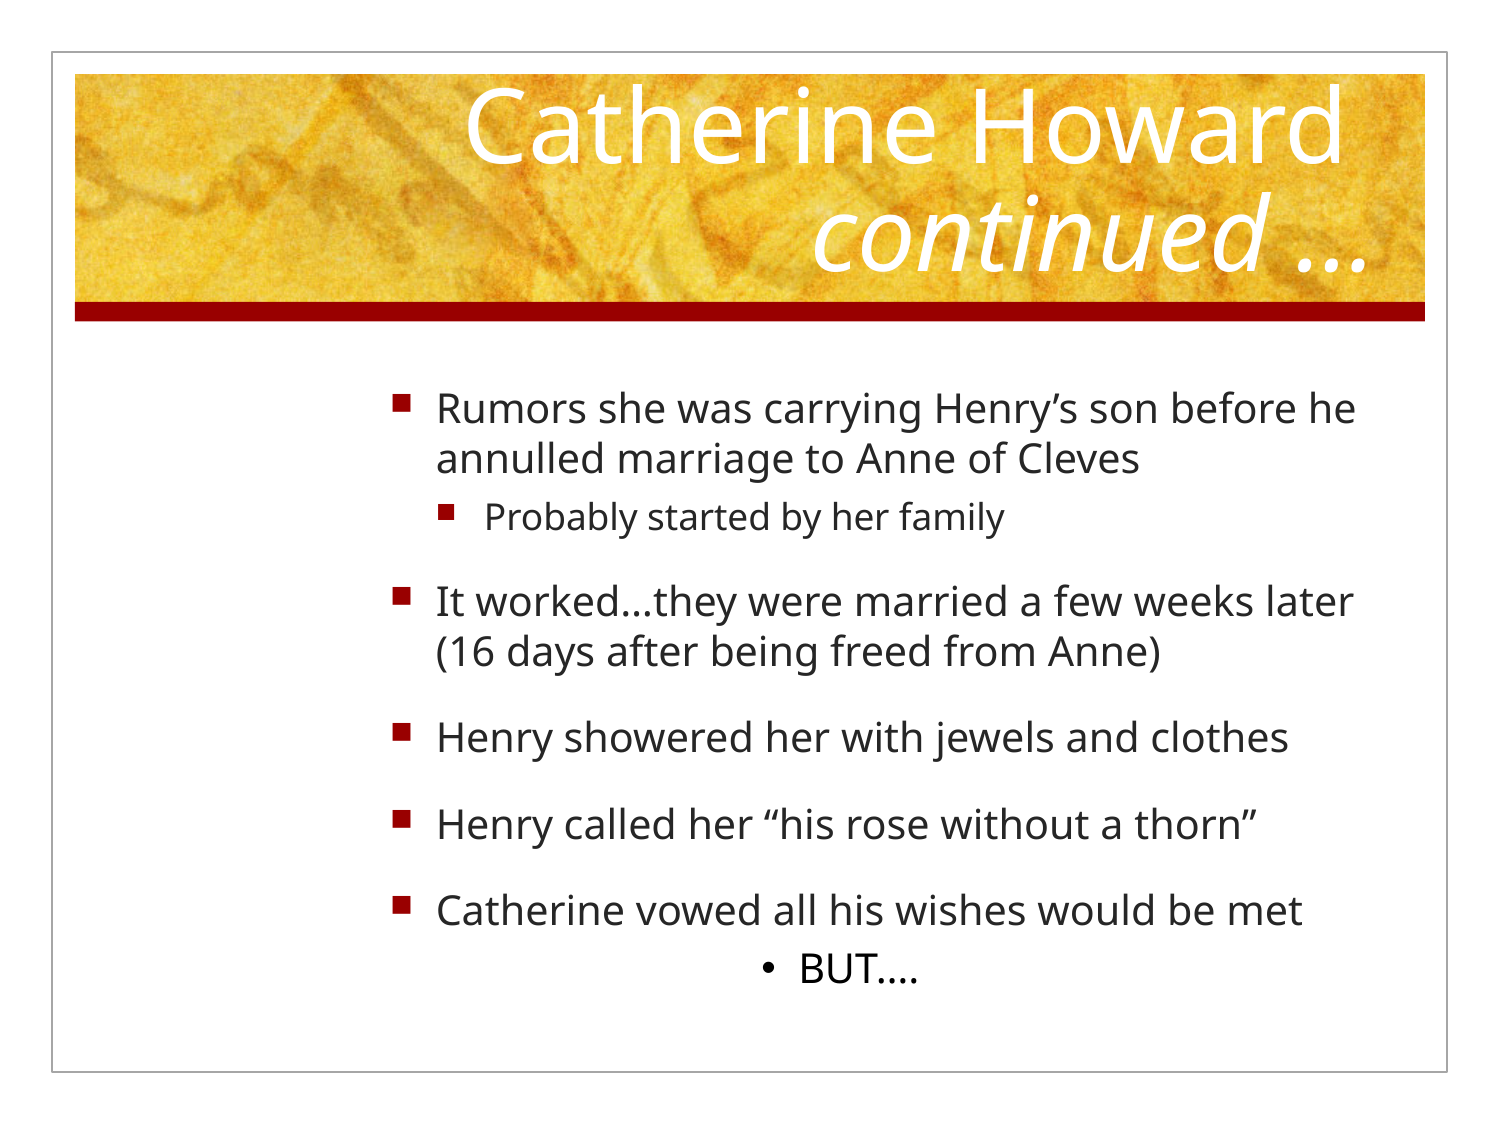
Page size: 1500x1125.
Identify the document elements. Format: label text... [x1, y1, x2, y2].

title Catherine Howard continued … [108, 74, 1392, 292]
picture [75, 74, 1425, 301]
list Rumors she was carrying Henry’s son before he annulled marriage to Anne of Cleves Probably started by her family It worked…they were married a few weeks later (16 days after being freed from Anne) Henry showered her with jewels and clothes Henry called her “his rose without a thorn” Catherine vowed all his wishes would be met BUT…. [375, 375, 1392, 1005]
